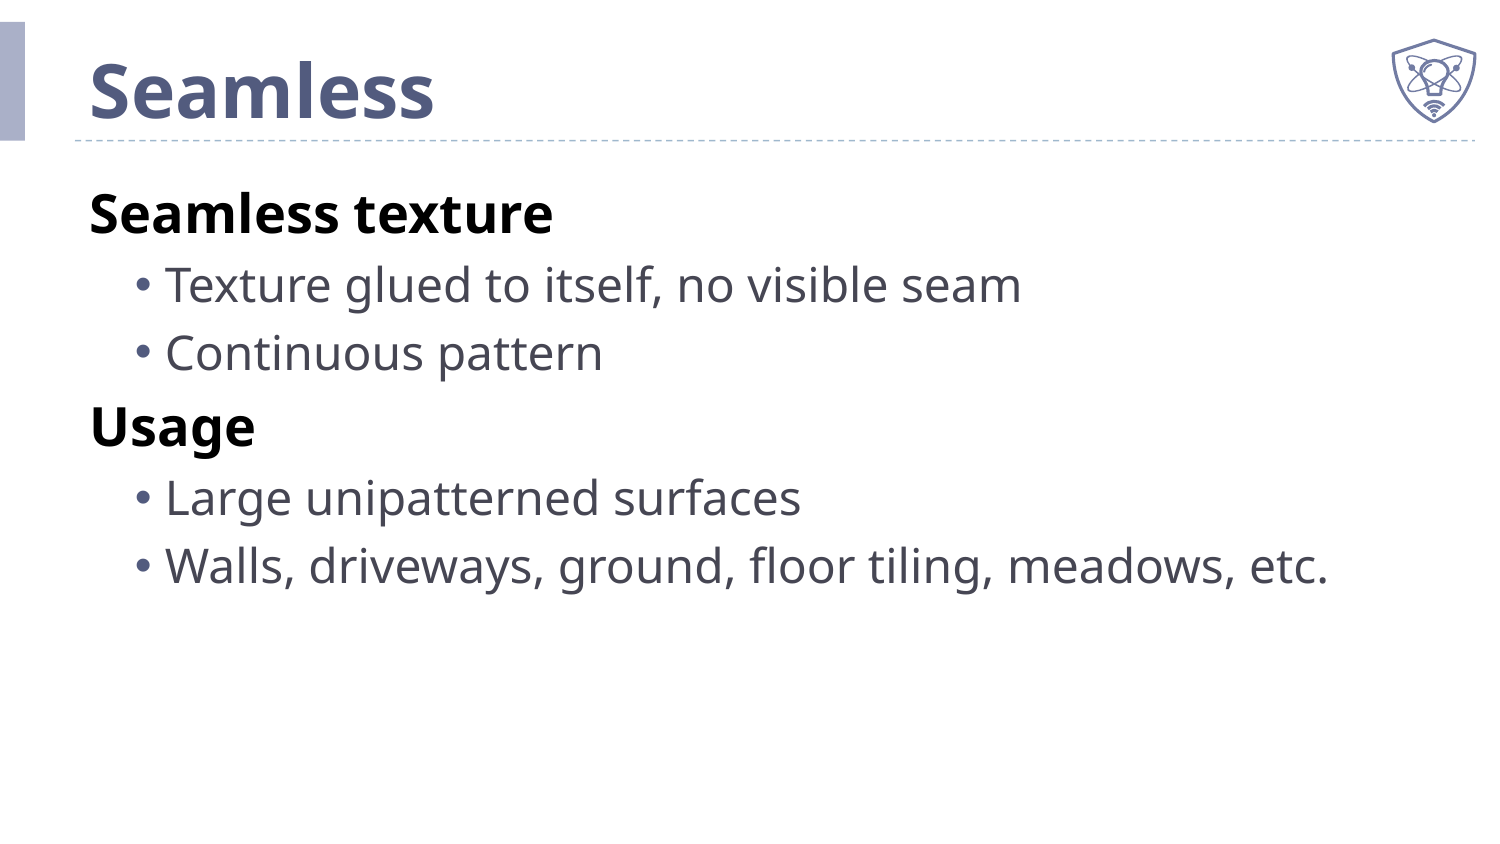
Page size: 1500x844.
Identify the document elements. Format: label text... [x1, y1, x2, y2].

title Seamless [75, 18, 1475, 141]
list Seamless texture Texture glued to itself, no visible seam Continuous pattern Usage Large unipatterned surfaces Walls, driveways, ground, floor tiling, meadows, etc. [75, 171, 1475, 835]
